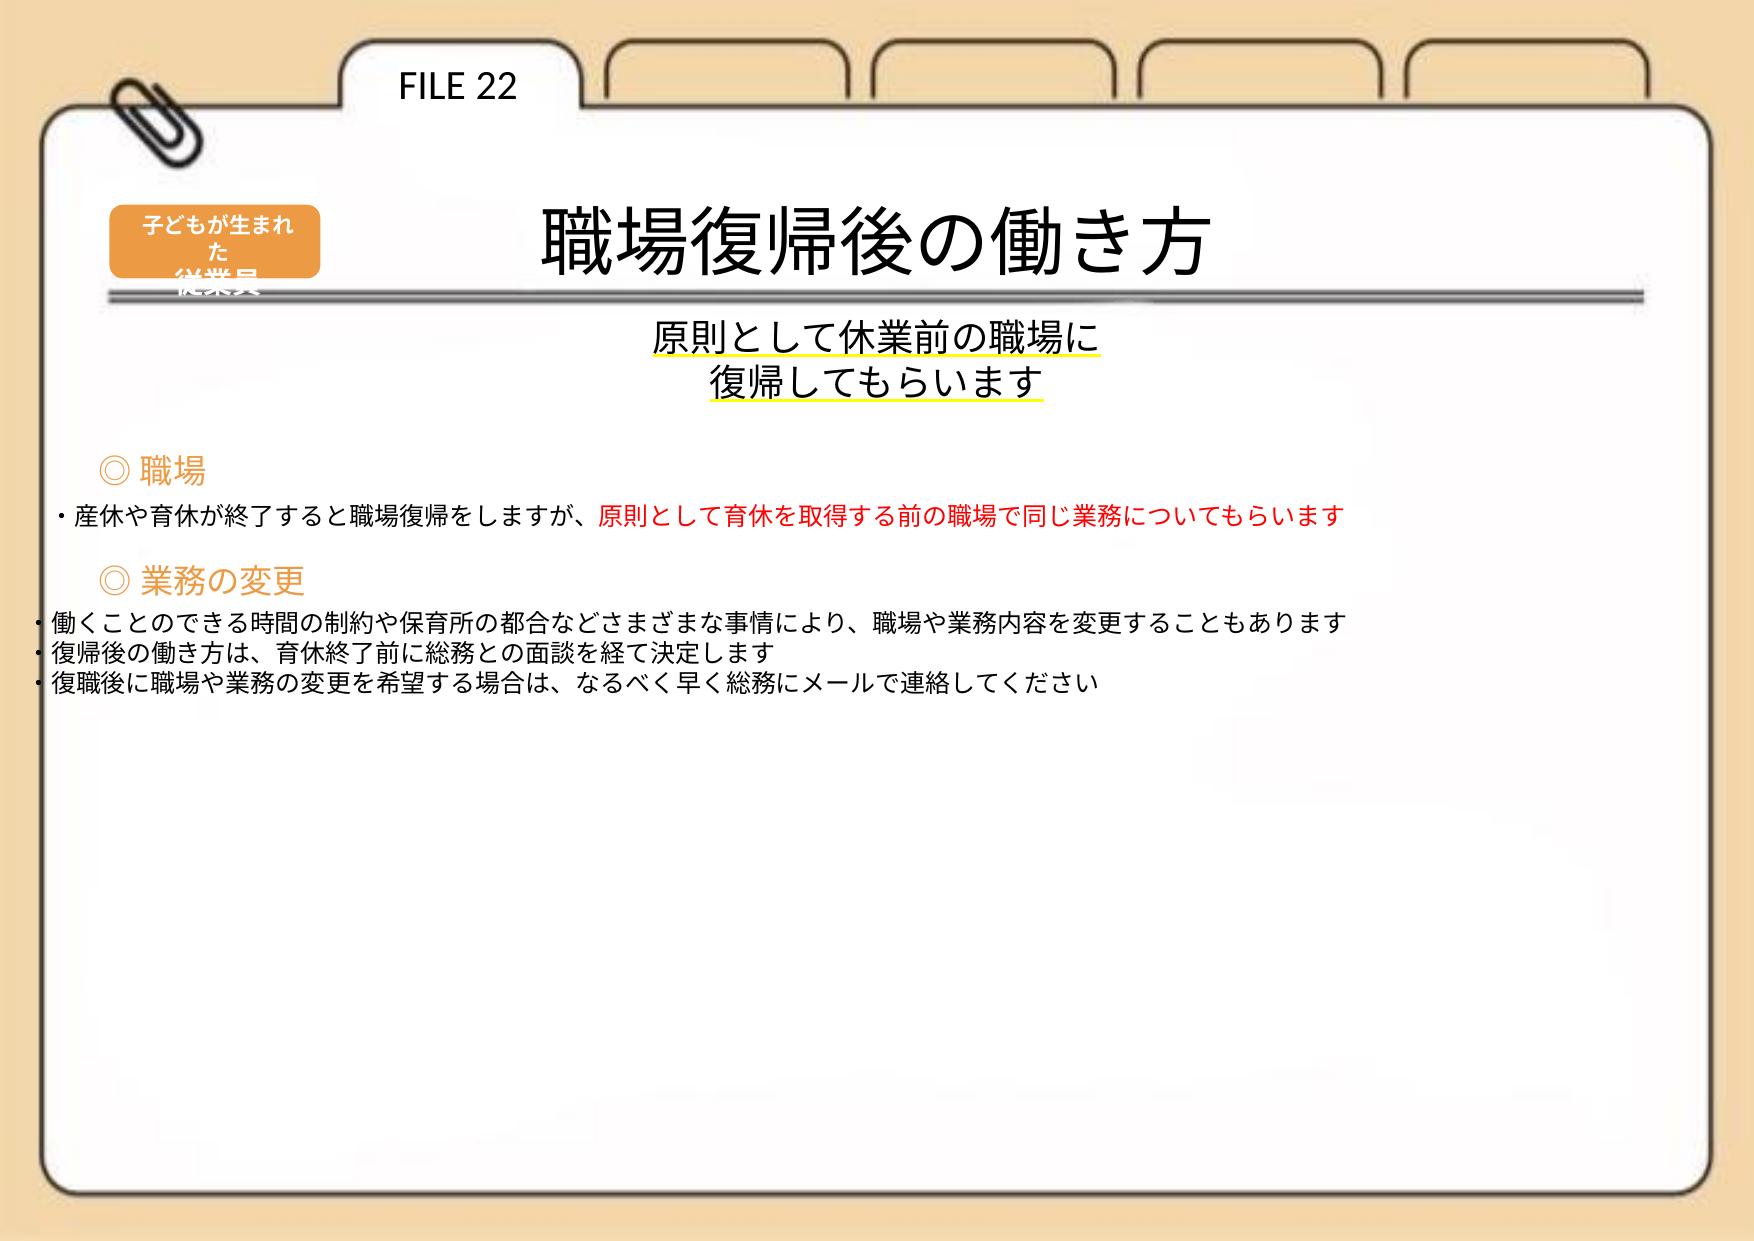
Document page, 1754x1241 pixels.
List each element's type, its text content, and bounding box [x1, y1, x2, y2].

text_box ・働くことのできる時間の制約や保育所の都合などさまざまな事情により、職場や業務内容を変更することもあります ・復帰後の働き方は、育休終了前に総務との面談を経て決定します ・復職後に職場や業務の変更を希望する場合は、なるべく早く総務にメールで連絡してください [11, 599, 1363, 705]
text_box 子どもが生まれた 従業員 [117, 204, 319, 307]
text_box ◎業務の変更 [84, 552, 322, 599]
text_box [109, 206, 117, 277]
text_box ・産休や育休が終了すると職場復帰をしますが、原則として育休を取得する前の職場で同じ業務についてもらいます [34, 492, 1361, 538]
text_box FILE 22 [383, 50, 533, 115]
text_box ◎職場 [83, 443, 222, 492]
text_box 職場復帰後の働き方 [524, 186, 1230, 292]
picture [0, 0, 1754, 1241]
text_box 原則として休業前の職場に 復帰してもらいます [637, 306, 1117, 412]
